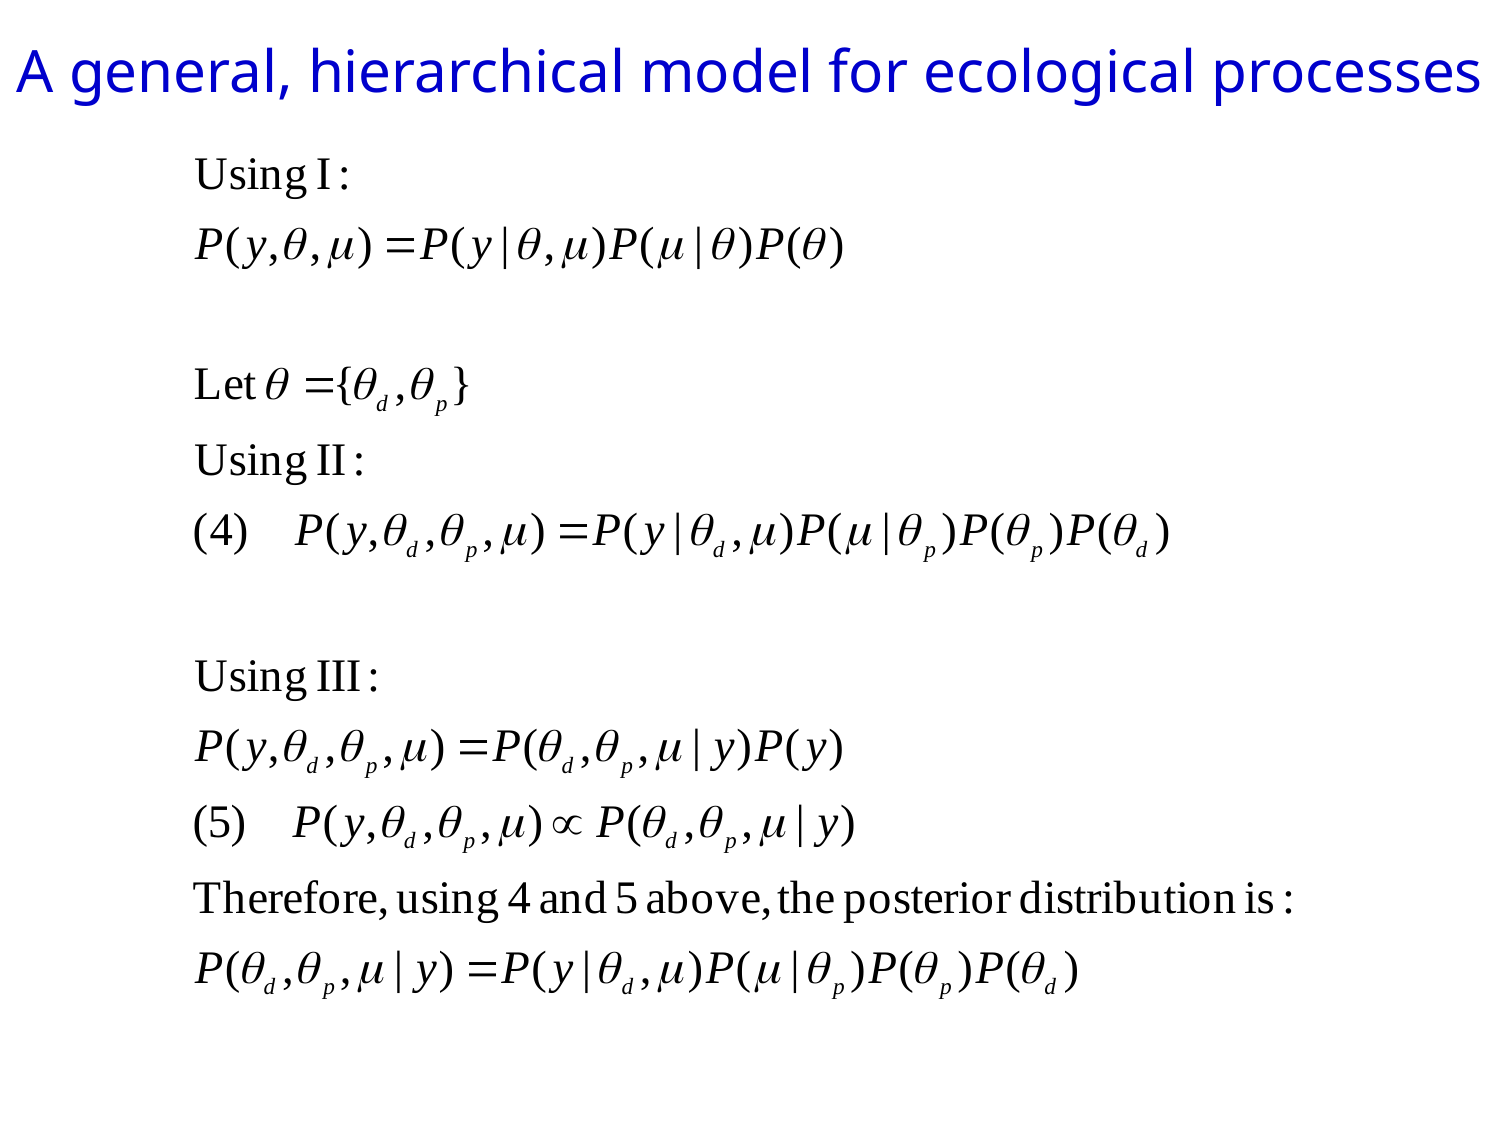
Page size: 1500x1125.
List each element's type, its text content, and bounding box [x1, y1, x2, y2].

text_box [187, 149, 1298, 1007]
text_box A general, hierarchical model for ecological processes [0, 0, 1500, 163]
